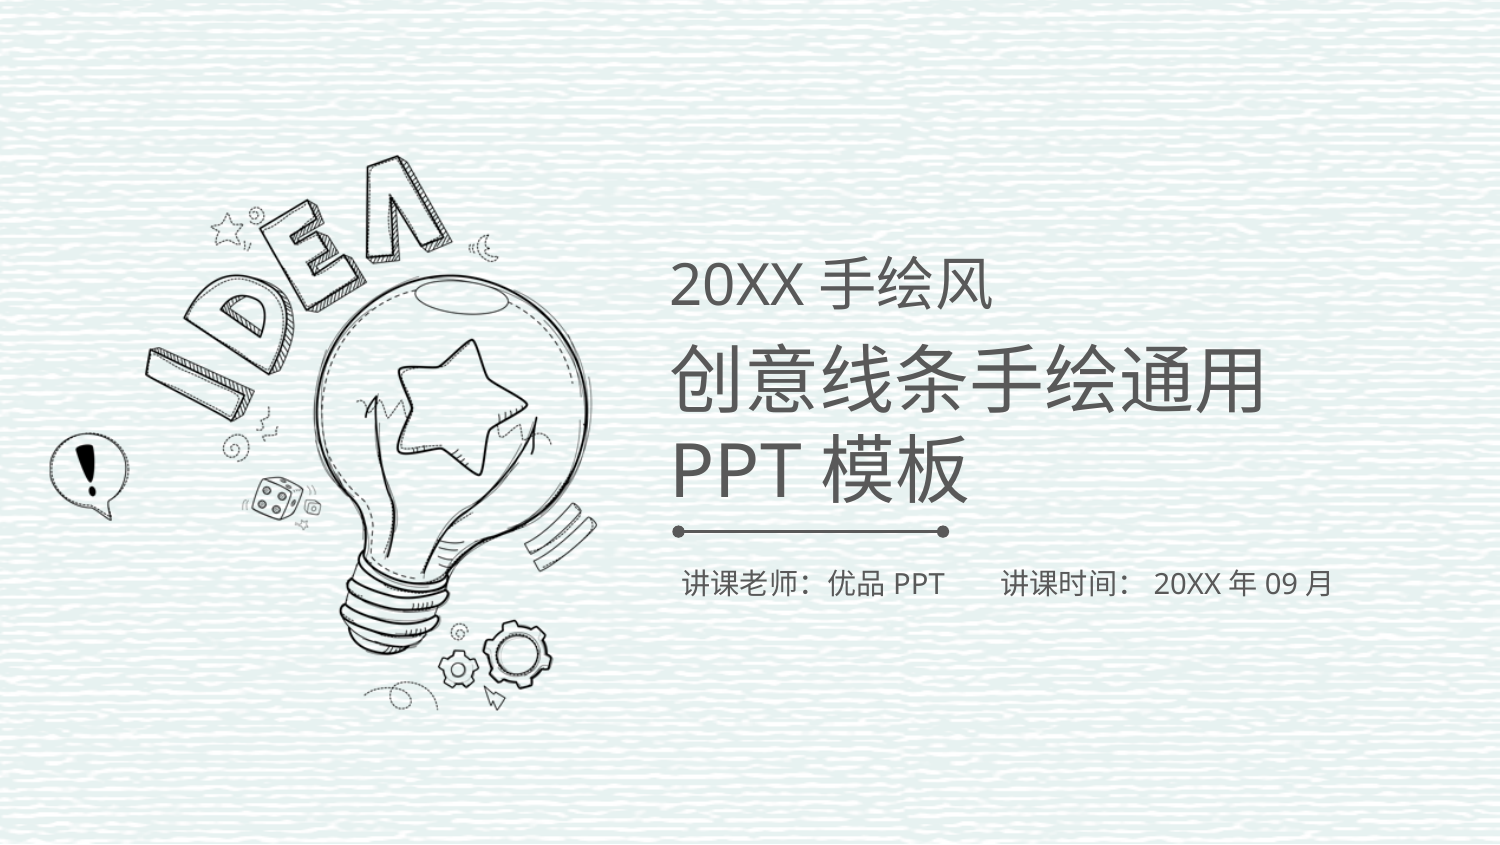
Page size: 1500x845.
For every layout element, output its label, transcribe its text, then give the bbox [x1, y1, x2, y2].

text_box 创意线条手绘通用PPT模板 [704, 325, 1418, 521]
picture [0, 85, 699, 783]
text_box 讲课时间：20XX年09月 [985, 557, 1364, 608]
text_box 讲课老师：优品PPT [704, 557, 963, 608]
text_box 20XX手绘风 [704, 239, 1405, 325]
